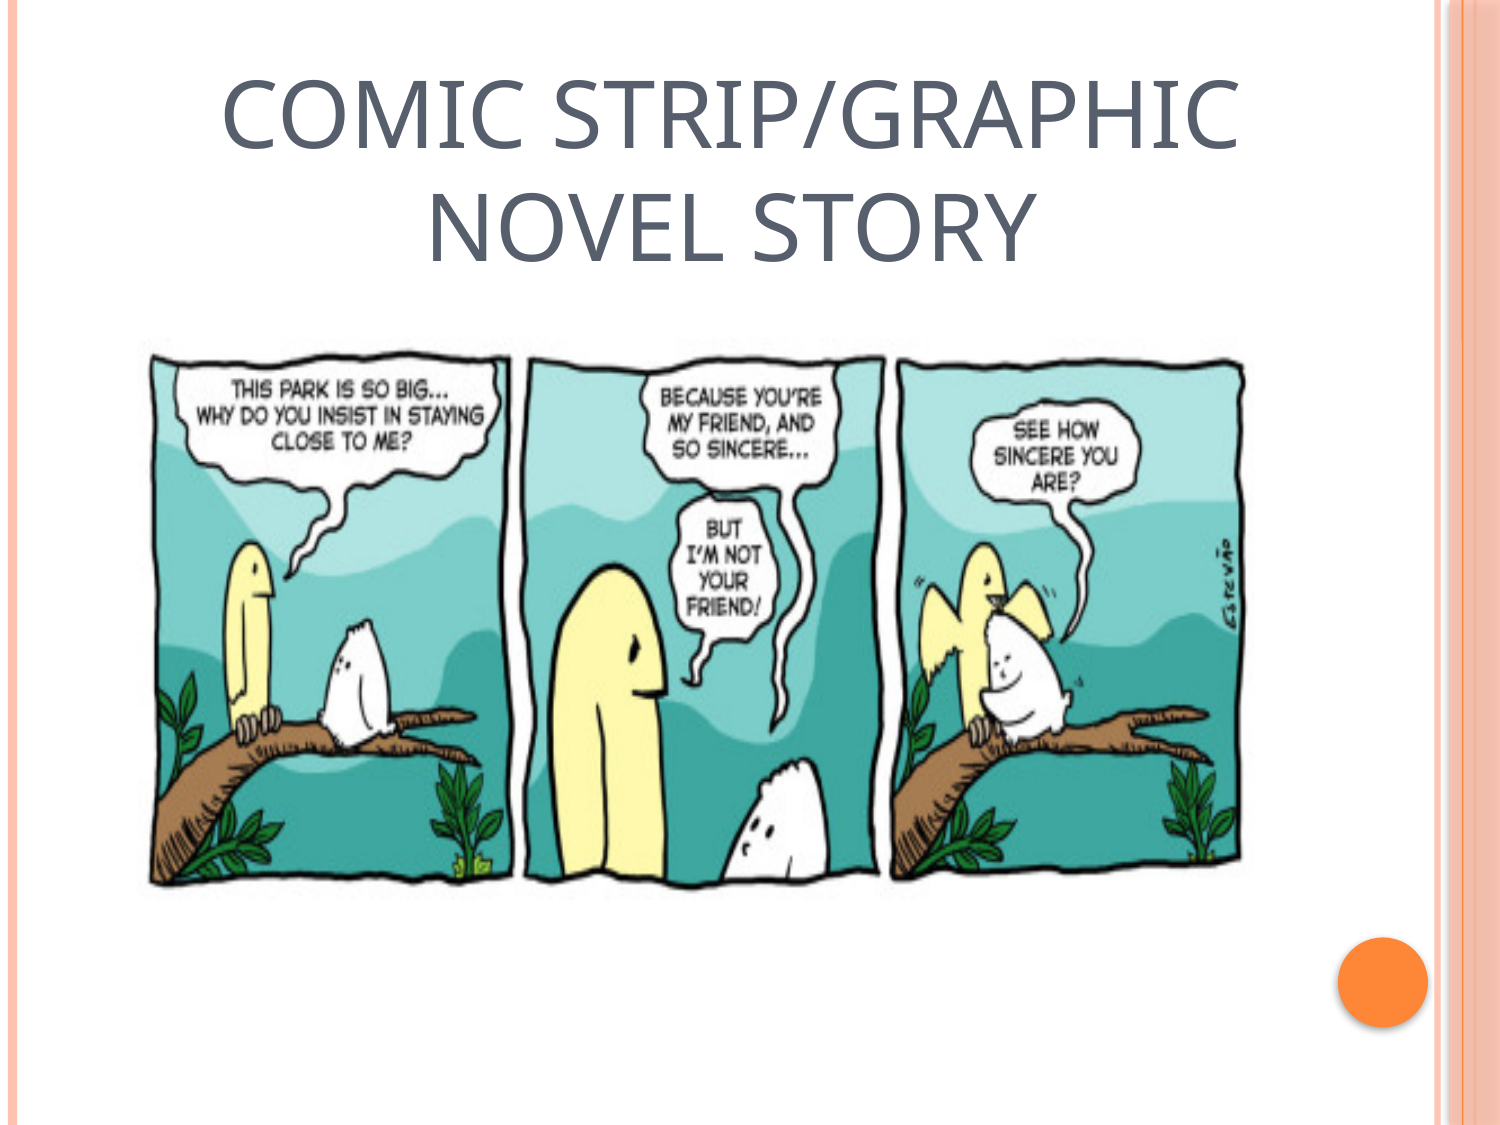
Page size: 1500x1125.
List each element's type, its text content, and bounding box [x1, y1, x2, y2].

title Comic Strip/Graphic Novel Story [75, 45, 1388, 288]
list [136, 336, 1265, 901]
